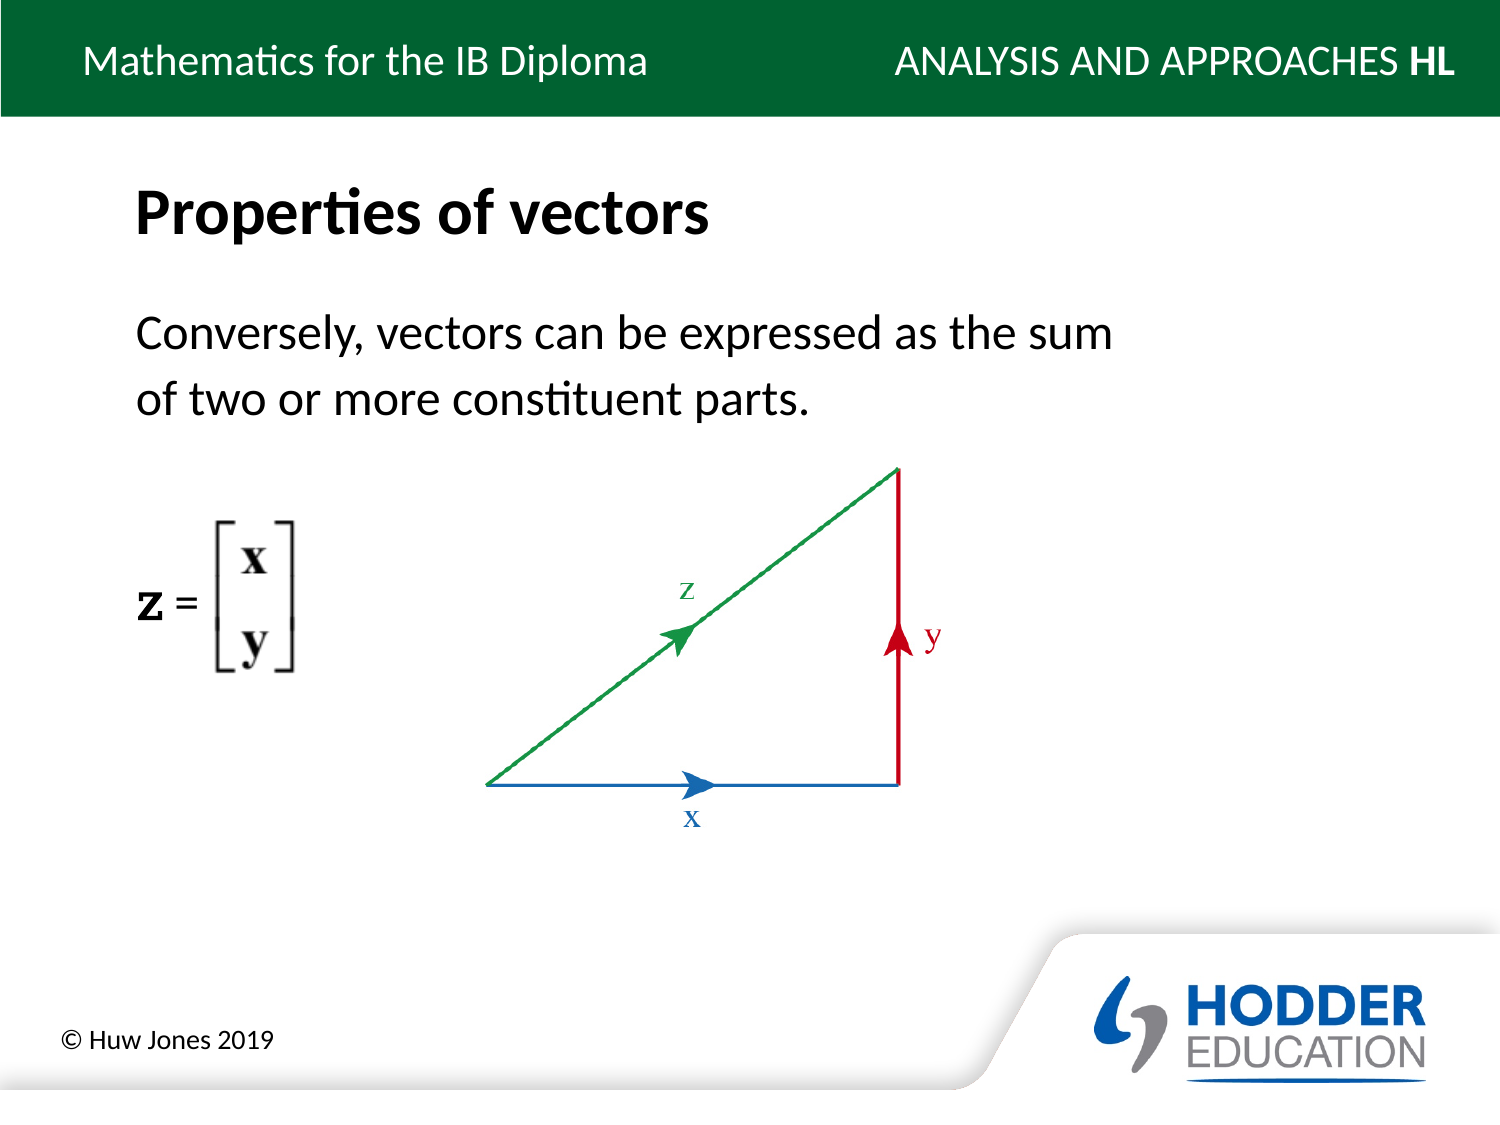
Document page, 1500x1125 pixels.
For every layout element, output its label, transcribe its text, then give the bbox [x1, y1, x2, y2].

text_box Mathematics for the IB Diploma ANALYSIS AND APPROACHES HL [0, 0, 1500, 118]
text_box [0, 898, 1500, 1125]
picture [485, 467, 941, 838]
text_box Conversely, vectors can be expressed as the sum of two or more constituent parts. [135, 293, 1123, 426]
picture [212, 516, 298, 675]
text_box Properties of vectors [135, 168, 1094, 249]
text_box z = [136, 569, 212, 630]
